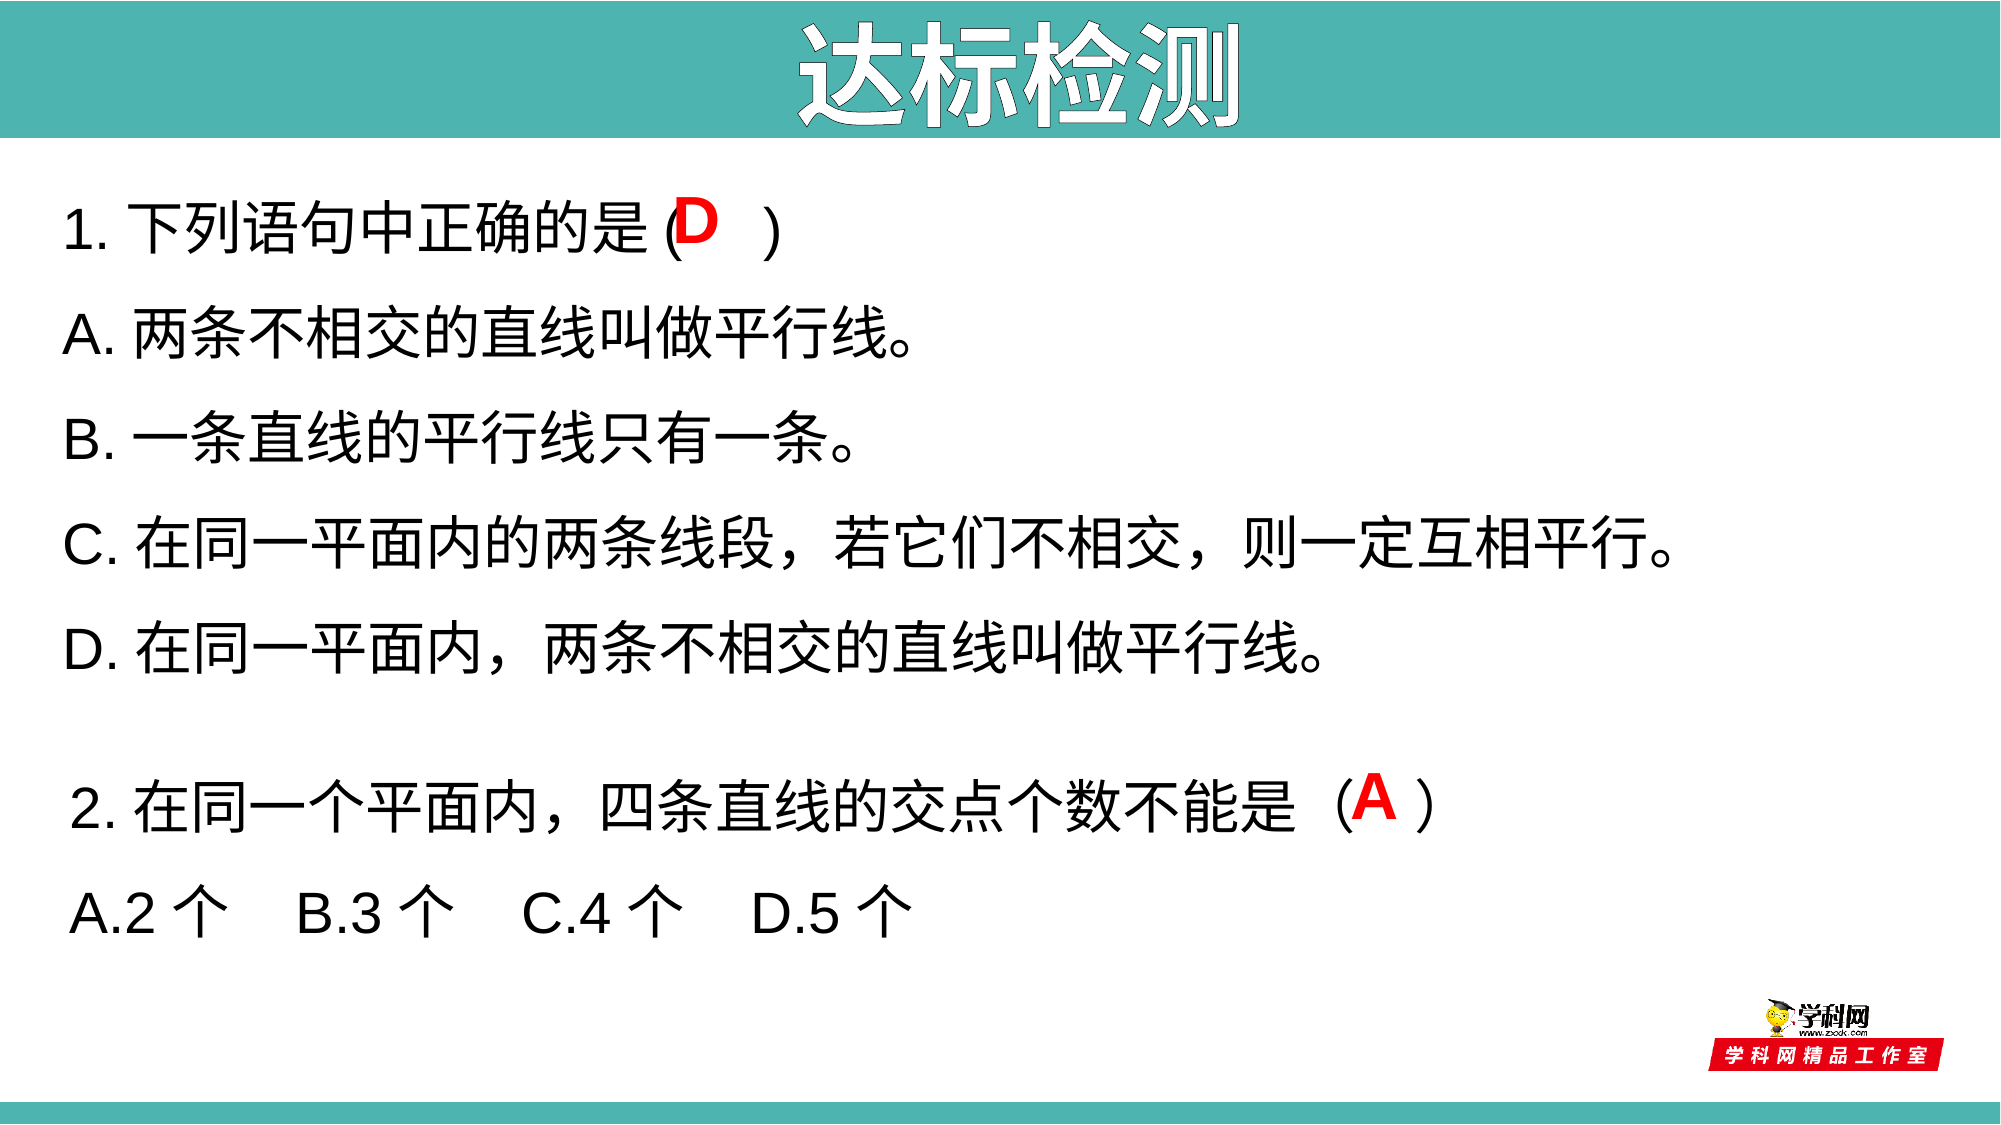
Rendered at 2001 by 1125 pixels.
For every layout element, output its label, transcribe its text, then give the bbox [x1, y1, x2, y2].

picture [0, 1, 2001, 1124]
text_box 2.在同一个平面内，四条直线的交点个数不能是（ ） A.2个 B.3个 C.4个 D.5个 [55, 727, 1688, 953]
text_box D [657, 169, 779, 265]
text_box 1.下列语句中正确的是( ) A.两条不相交的直线叫做平行线。 B.一条直线的平行线只有一条。 C.在同一平面内的两条线段，若它们不相交，则一定互相平行。 D.在同一平面内，两条不相交的直线叫做平行线。 [47, 148, 1891, 689]
text_box A [1335, 745, 1456, 841]
text_box 达标检测 [780, 0, 1261, 148]
